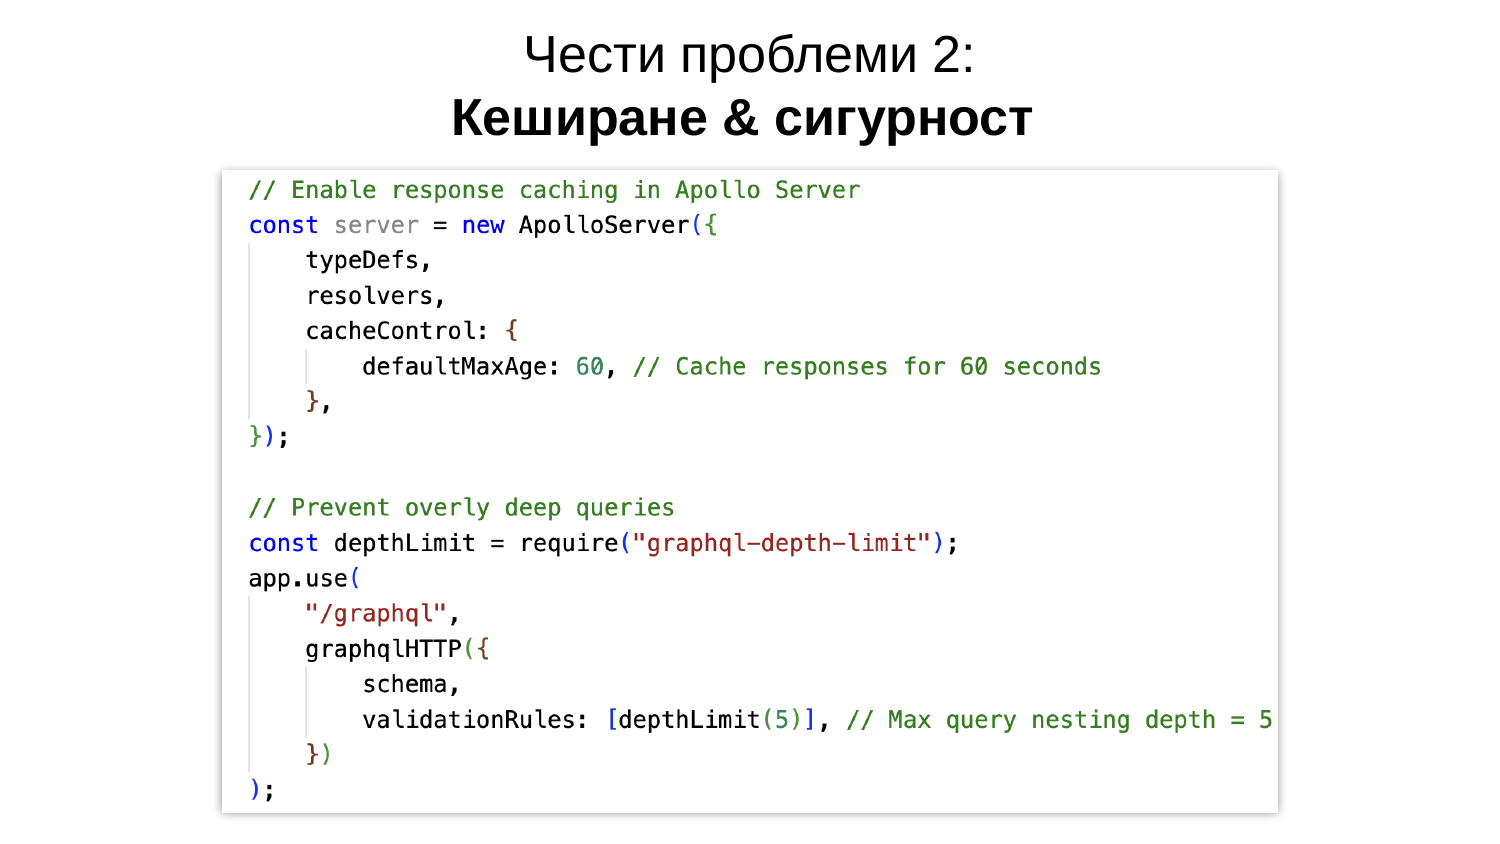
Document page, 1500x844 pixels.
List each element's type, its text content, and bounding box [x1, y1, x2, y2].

picture [222, 170, 1278, 813]
title Чести проблеми 2: Кеширане & сигурност [51, 14, 1449, 153]
